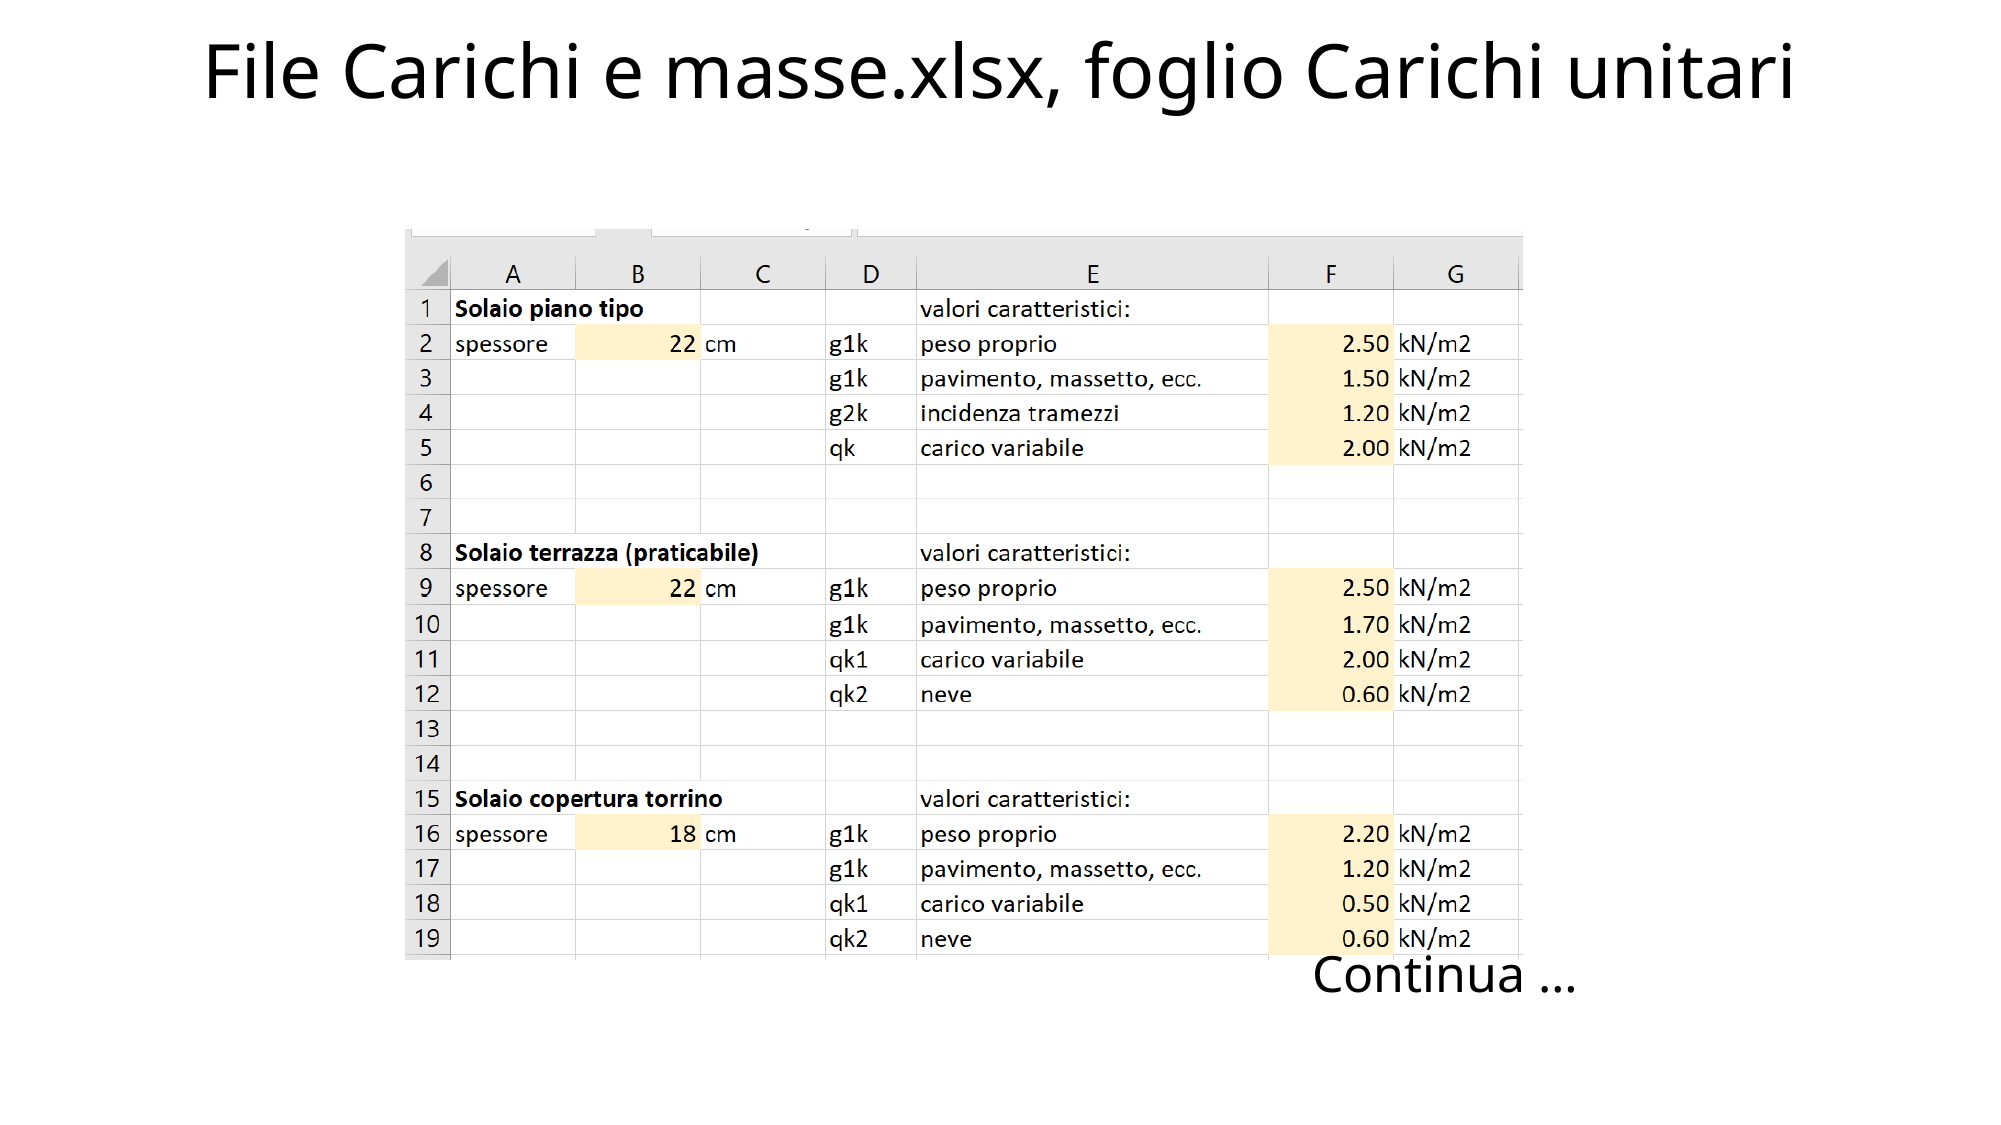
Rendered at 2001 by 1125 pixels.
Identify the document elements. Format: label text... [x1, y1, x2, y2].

text_box Continua … [1297, 874, 1822, 1010]
title File Carichi e masse.xlsx, foglio Carichi unitari [137, 0, 1863, 218]
picture [405, 229, 1523, 960]
